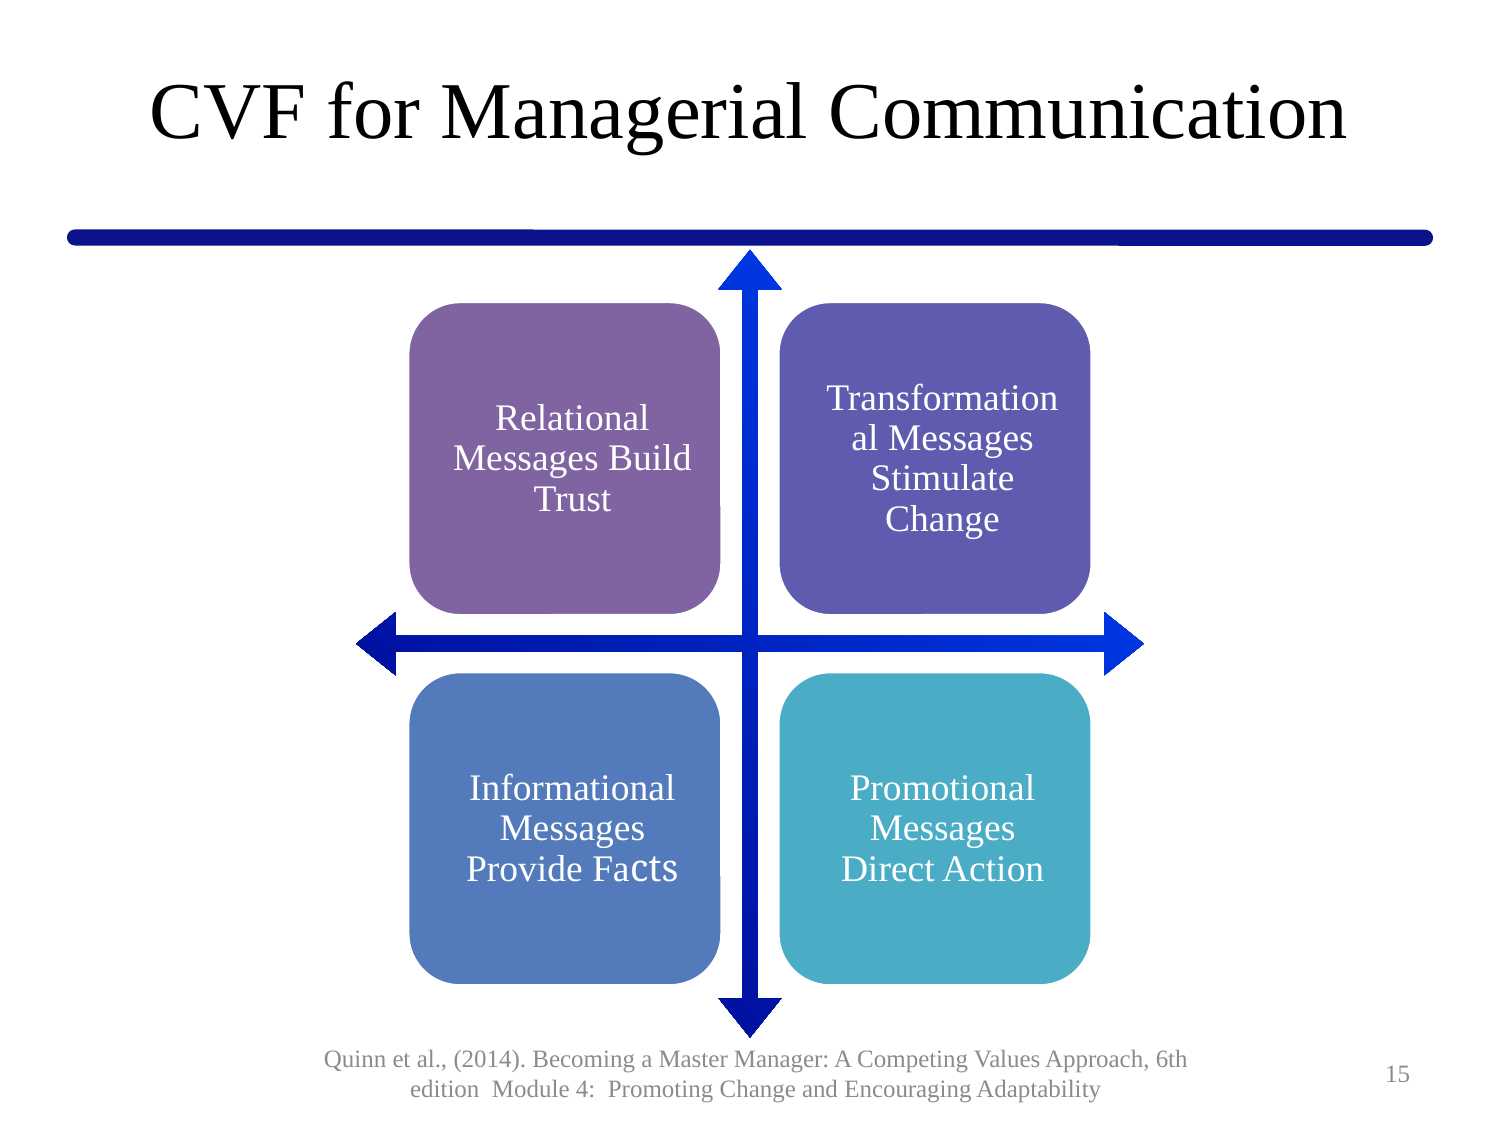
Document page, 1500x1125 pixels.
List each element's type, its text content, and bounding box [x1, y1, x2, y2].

title CVF for Managerial Communication [75, 12, 1425, 200]
slide_number 15 [1074, 1047, 1425, 1103]
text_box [62, 249, 1438, 1038]
footer Quinn et al., (2014). Becoming a Master Manager: A Competing Values Approach, 6th edition Module 4: Promoting Change and Encouraging Adaptability [287, 1047, 1074, 1103]
